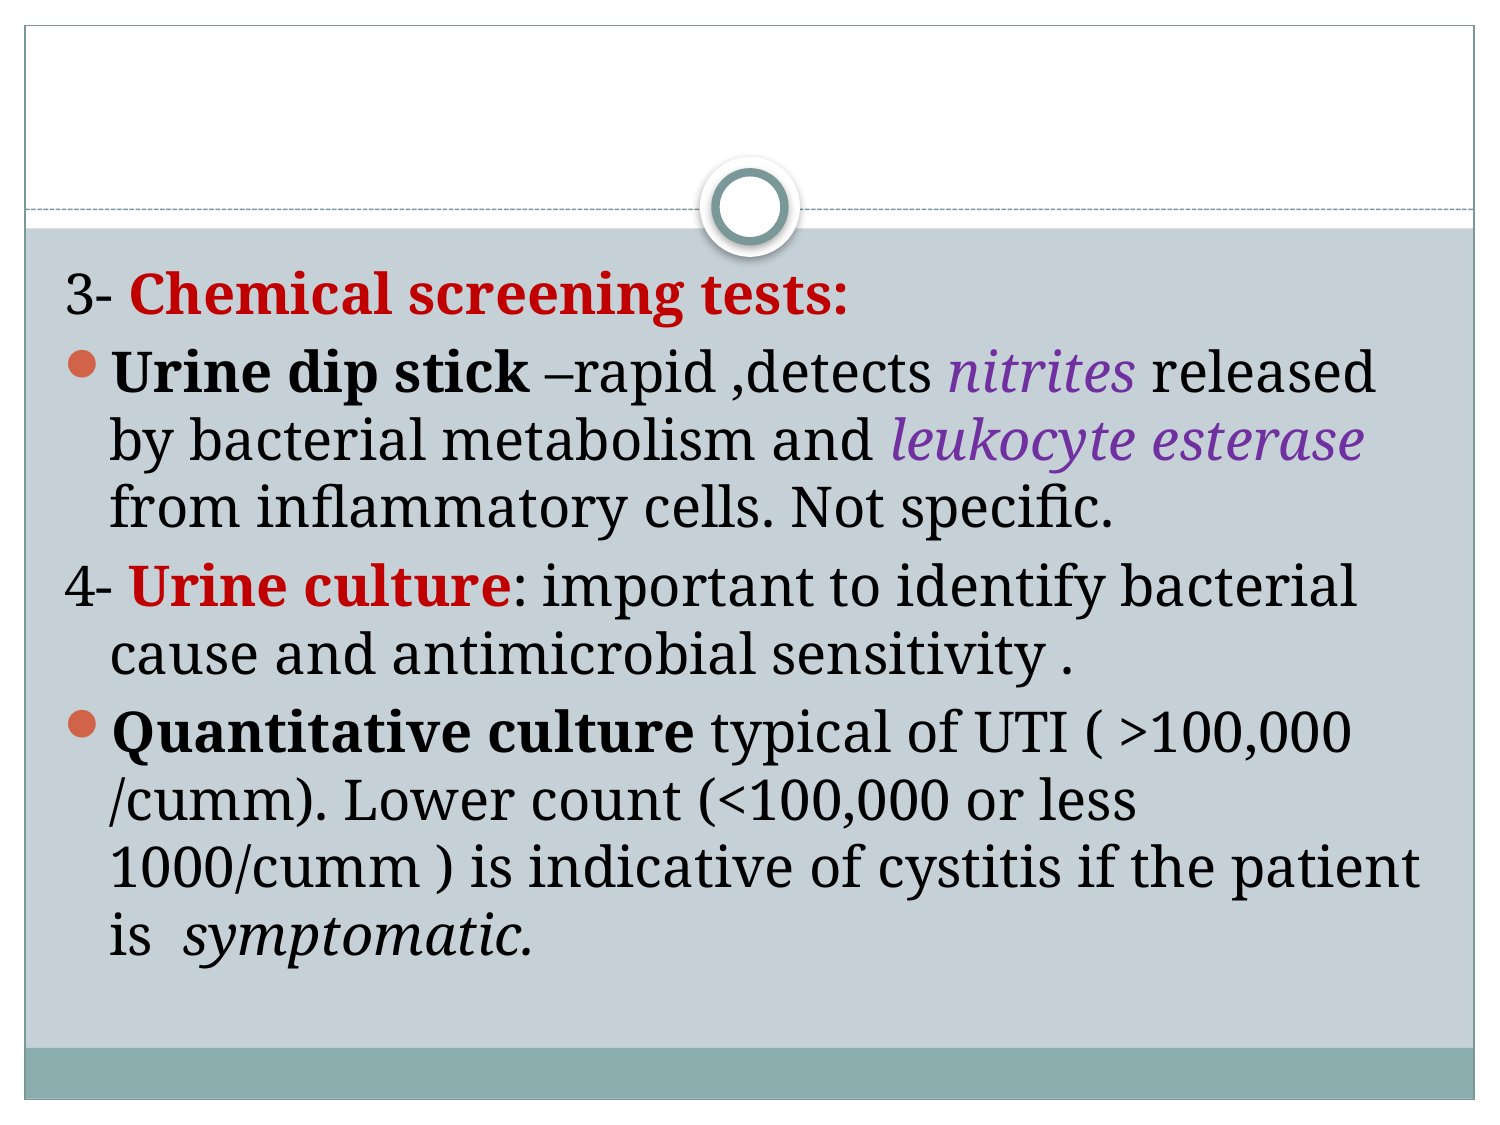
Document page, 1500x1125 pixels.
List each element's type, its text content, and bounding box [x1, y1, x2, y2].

list 3- Chemical screening tests: Urine dip stick –rapid ,detects nitrites released by bacterial metabolism and leukocyte esterase from inflammatory cells. Not specific. 4- Urine culture: important to identify bacterial cause and antimicrobial sensitivity . Quantitative culture typical of UTI ( >100,000 /cumm). Lower count (<100,000 or less 1000/cumm ) is indicative of cystitis if the patient is symptomatic. [49, 250, 1445, 1001]
